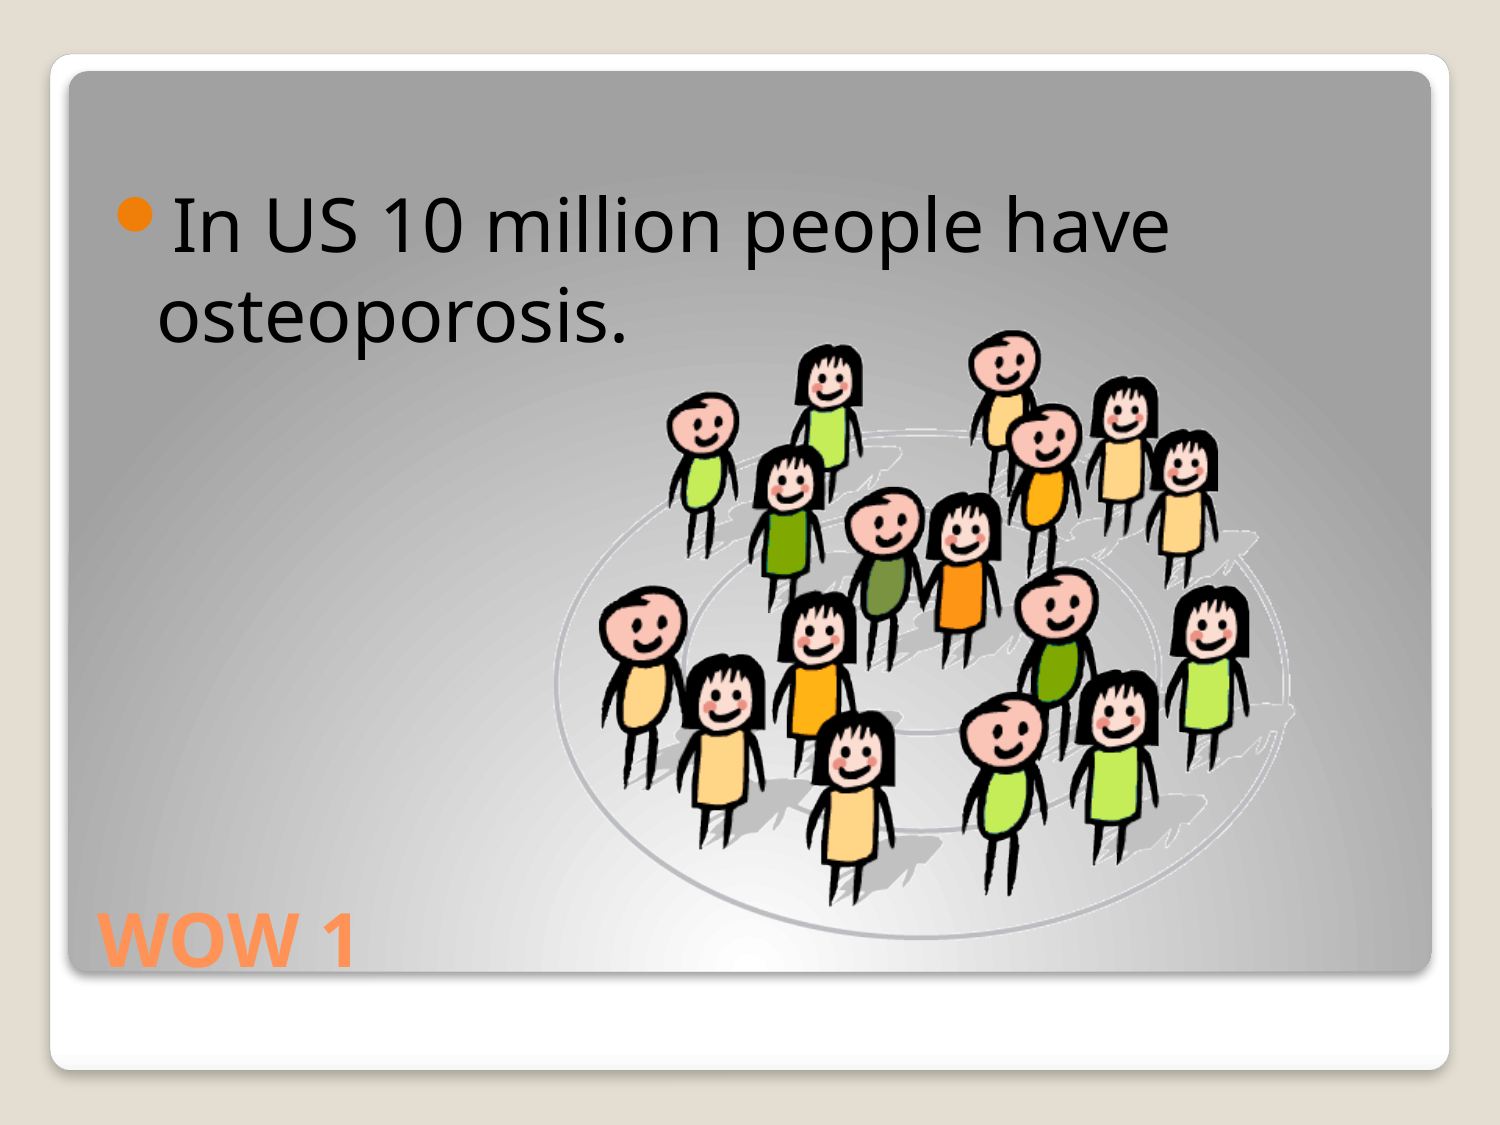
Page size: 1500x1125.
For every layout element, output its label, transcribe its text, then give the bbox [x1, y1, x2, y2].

list In US 10 million people have osteoporosis. [82, 86, 1425, 713]
title WOW 1 [82, 817, 1425, 990]
picture [549, 324, 1301, 947]
